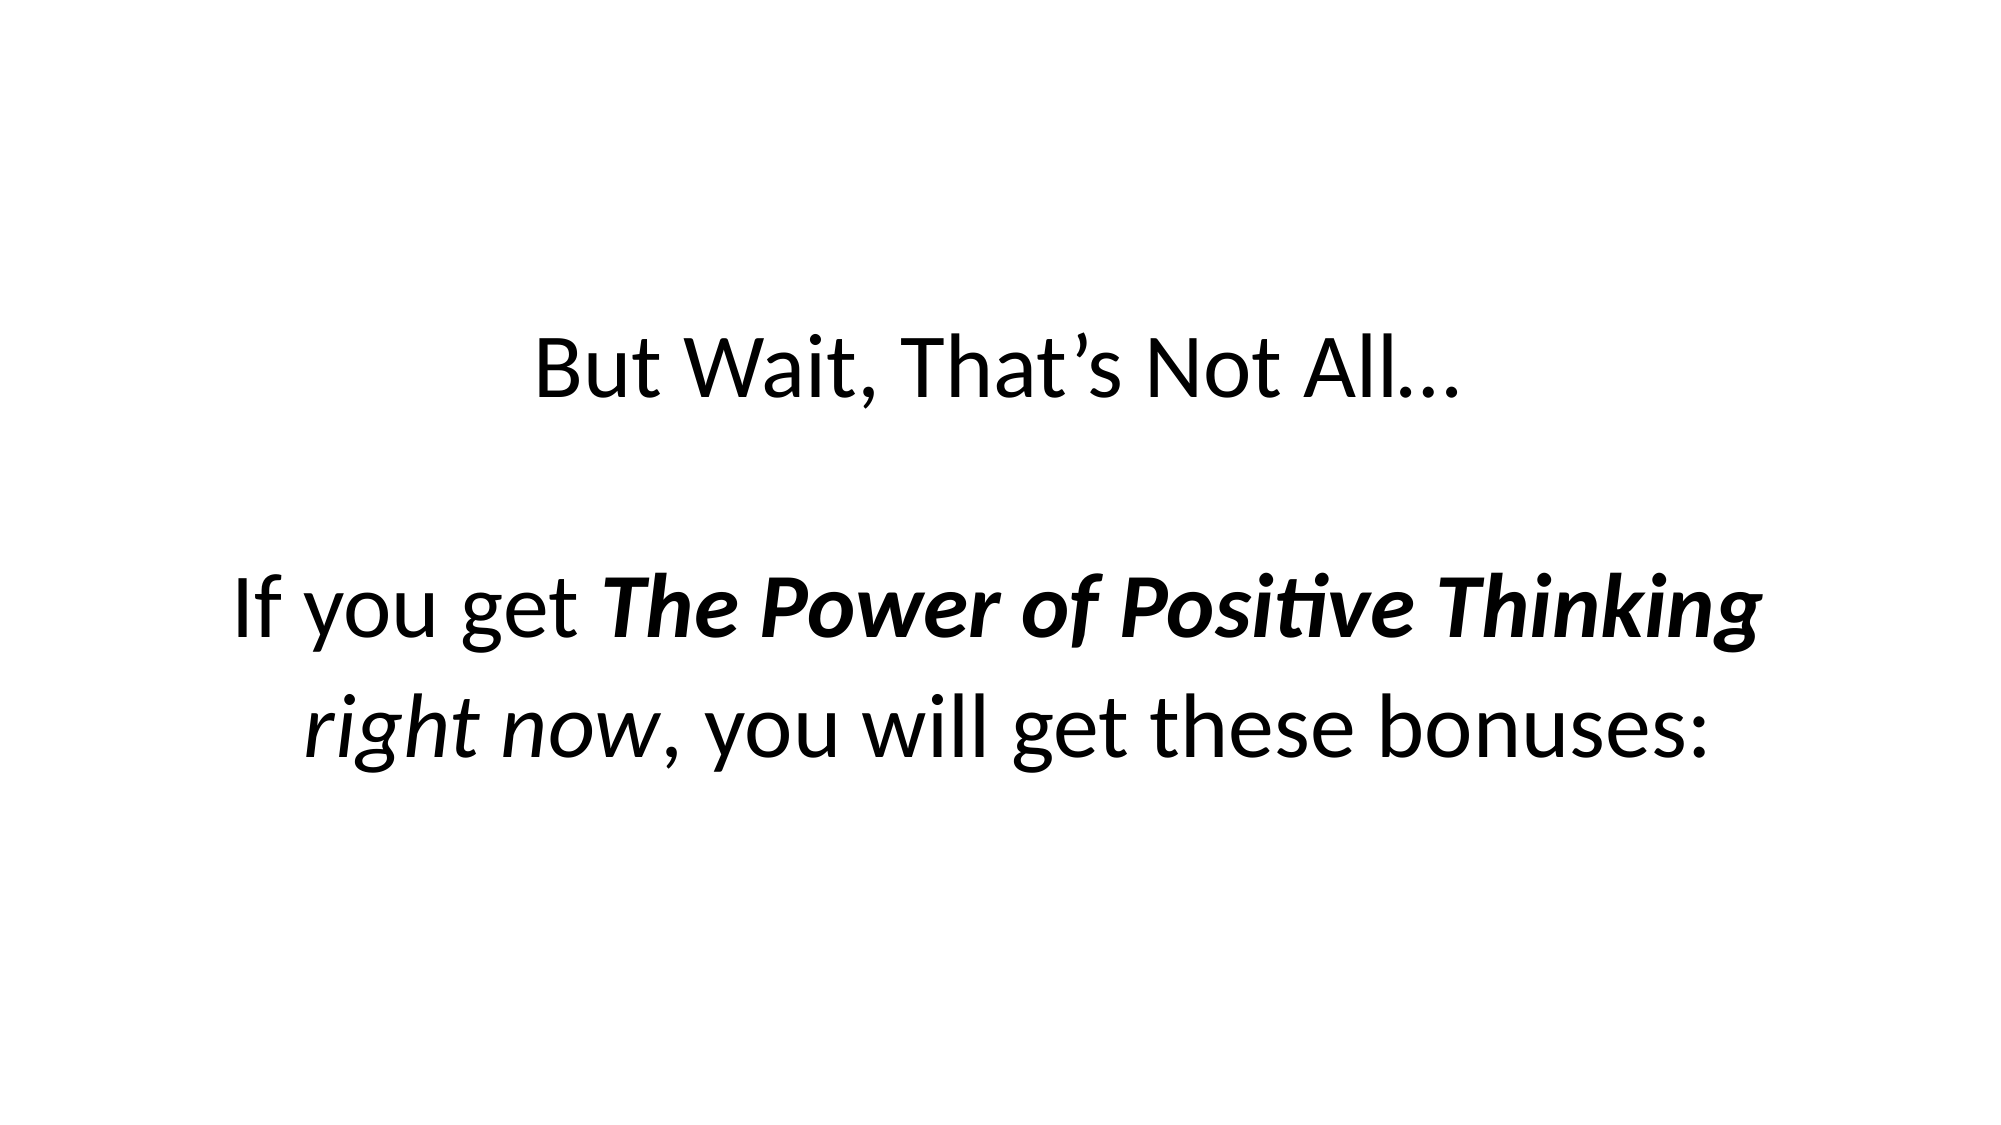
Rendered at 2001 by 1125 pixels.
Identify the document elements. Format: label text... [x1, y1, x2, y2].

list But Wait, That’s Not All… If you get The Power of Positive Thinking right now, you will get these bonuses: [135, 310, 1861, 794]
